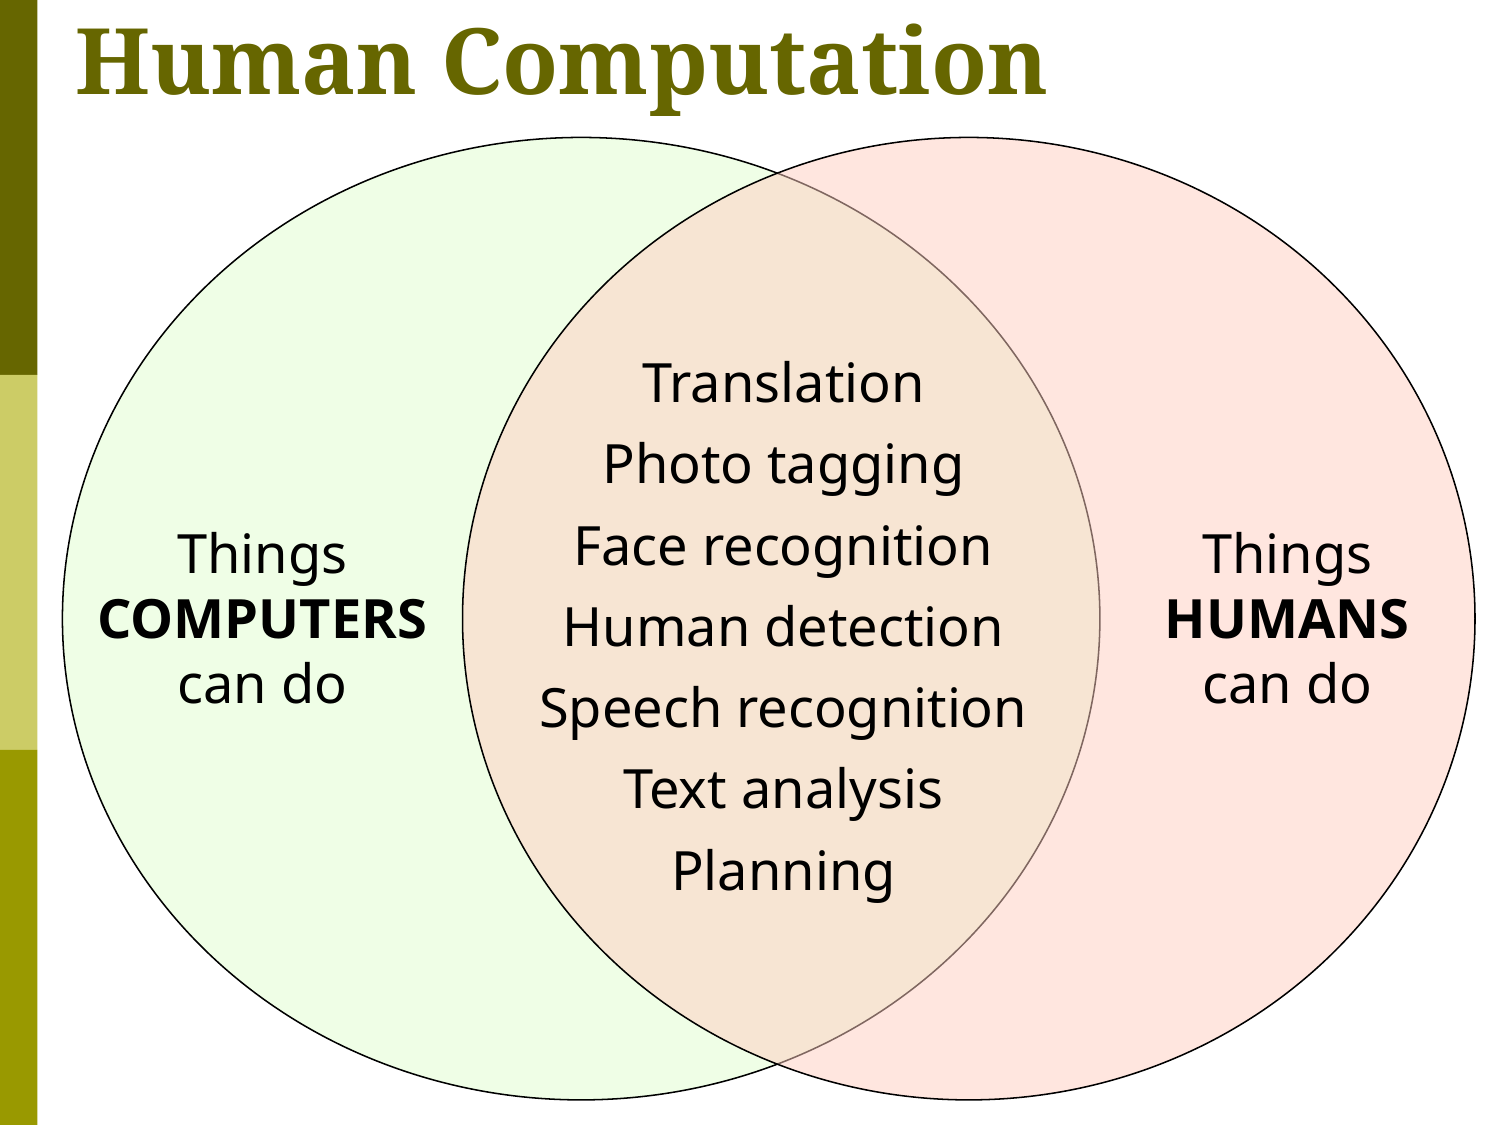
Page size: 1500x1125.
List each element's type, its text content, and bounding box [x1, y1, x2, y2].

text_box [568, 137, 1463, 512]
text_box Things HUMANS can do [1096, 512, 1488, 723]
title Human Computation [74, 12, 1426, 113]
text_box [74, 723, 776, 1100]
text_box Translation Photo tagging Face recognition Human detection Speech recognition Text analysis Planning [470, 324, 1096, 909]
text_box Things COMPUTERS can do [12, 512, 470, 723]
text_box [565, 723, 1463, 1100]
text_box [75, 137, 777, 512]
